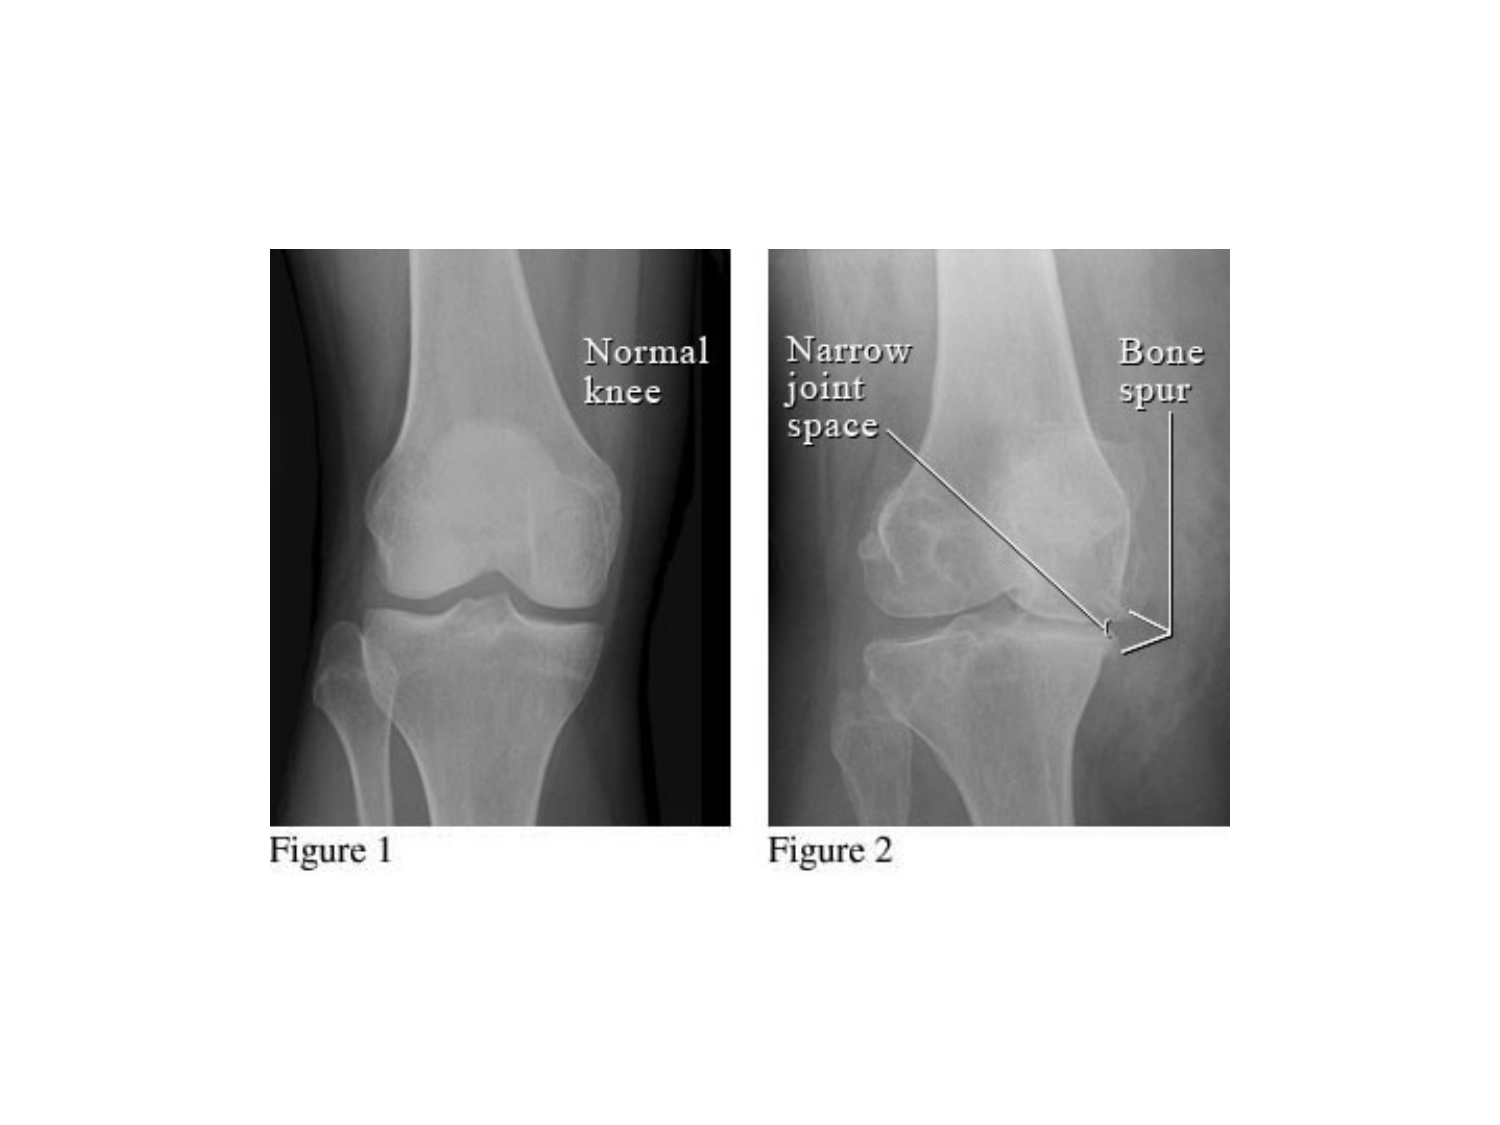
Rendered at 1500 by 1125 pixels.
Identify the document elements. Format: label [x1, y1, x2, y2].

picture [270, 249, 1230, 876]
